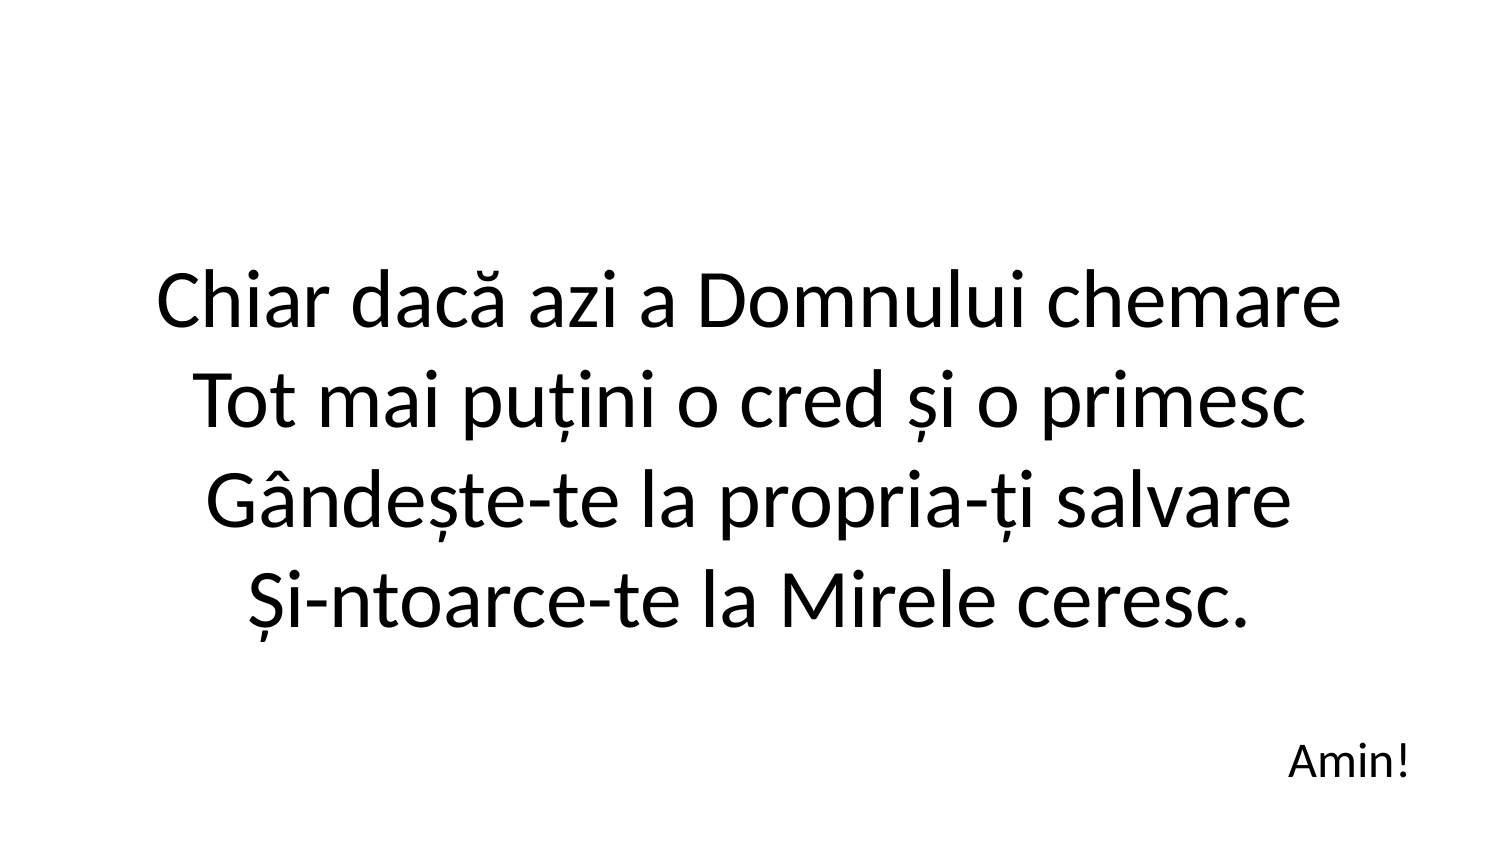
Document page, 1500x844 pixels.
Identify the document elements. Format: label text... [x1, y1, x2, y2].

text_box Amin! [1273, 674, 1427, 795]
text_box Chiar dacă azi a Domnului chemare Tot mai puțini o cred și o primesc Gândește-te la propria-ți salvare Și-ntoarce-te la Mirele ceresc. [141, 192, 1359, 652]
